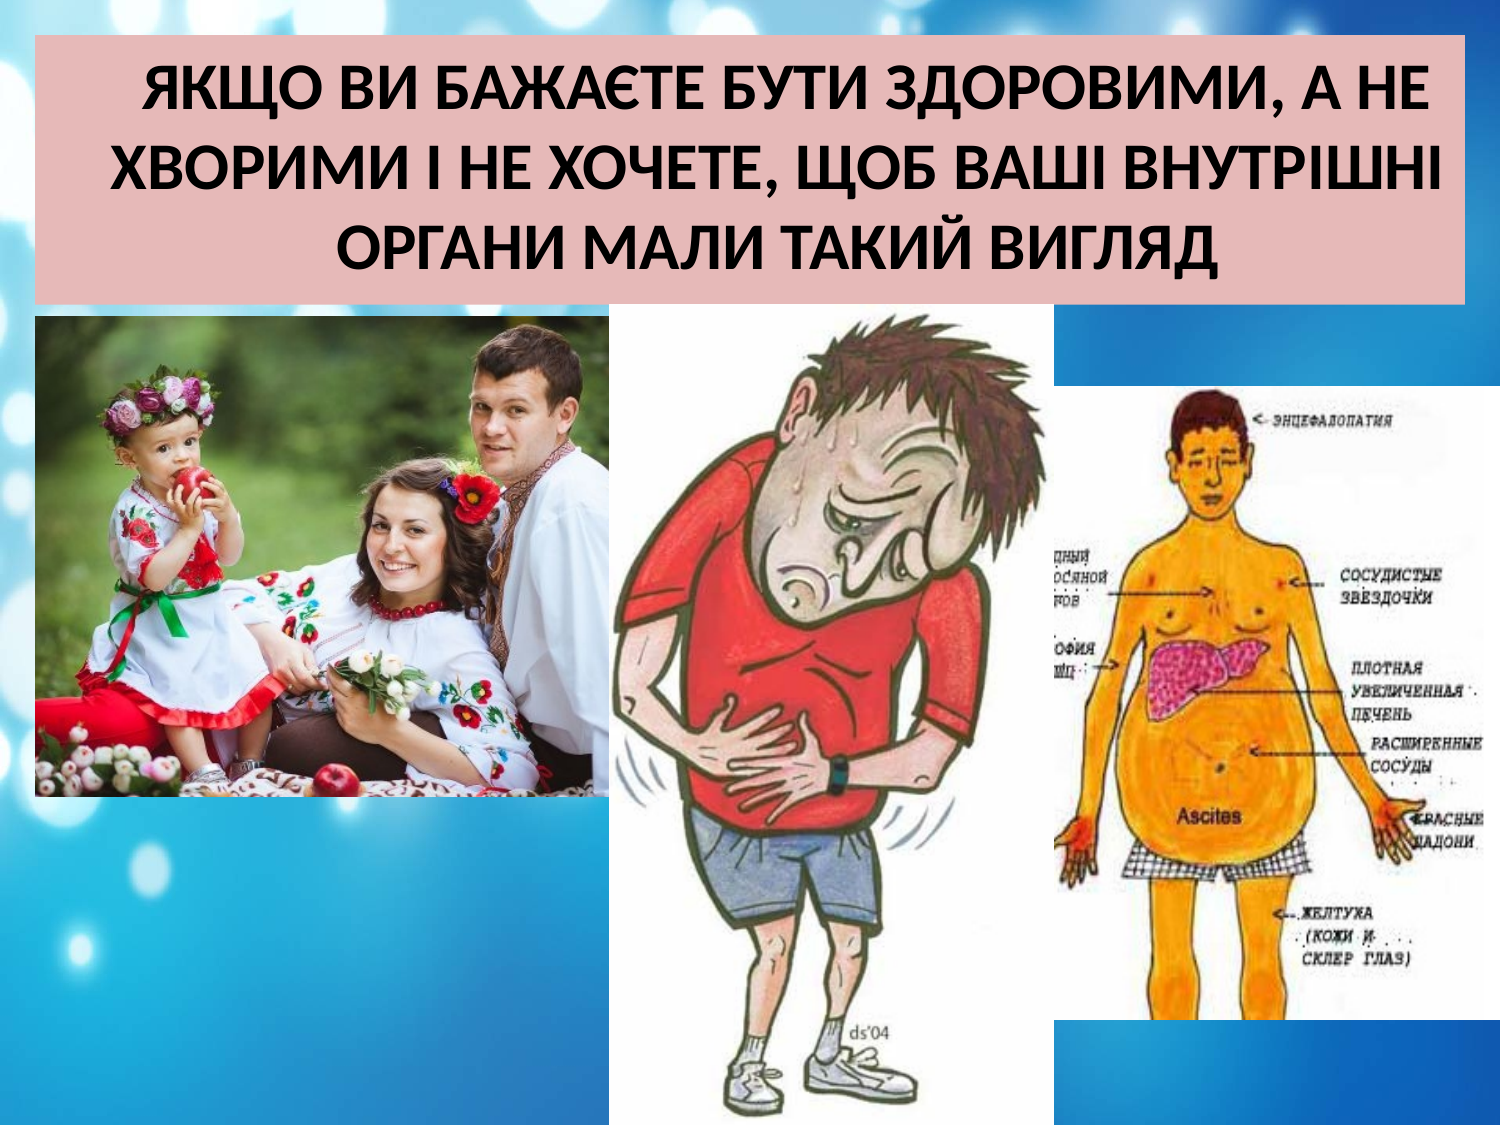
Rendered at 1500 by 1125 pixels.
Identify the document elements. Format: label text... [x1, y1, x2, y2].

list ЯКЩО ВИ БАЖАЄТЕ БУТИ ЗДОРОВИМИ, А НЕ ХВОРИМИ І НЕ ХОЧЕТЕ, ЩОБ ВАШІ ВНУТРІШНІ ОРГАНИ МАЛИ ТАКИЙ ВИГЛЯД [35, 35, 1465, 305]
picture [0, 0, 1500, 1125]
